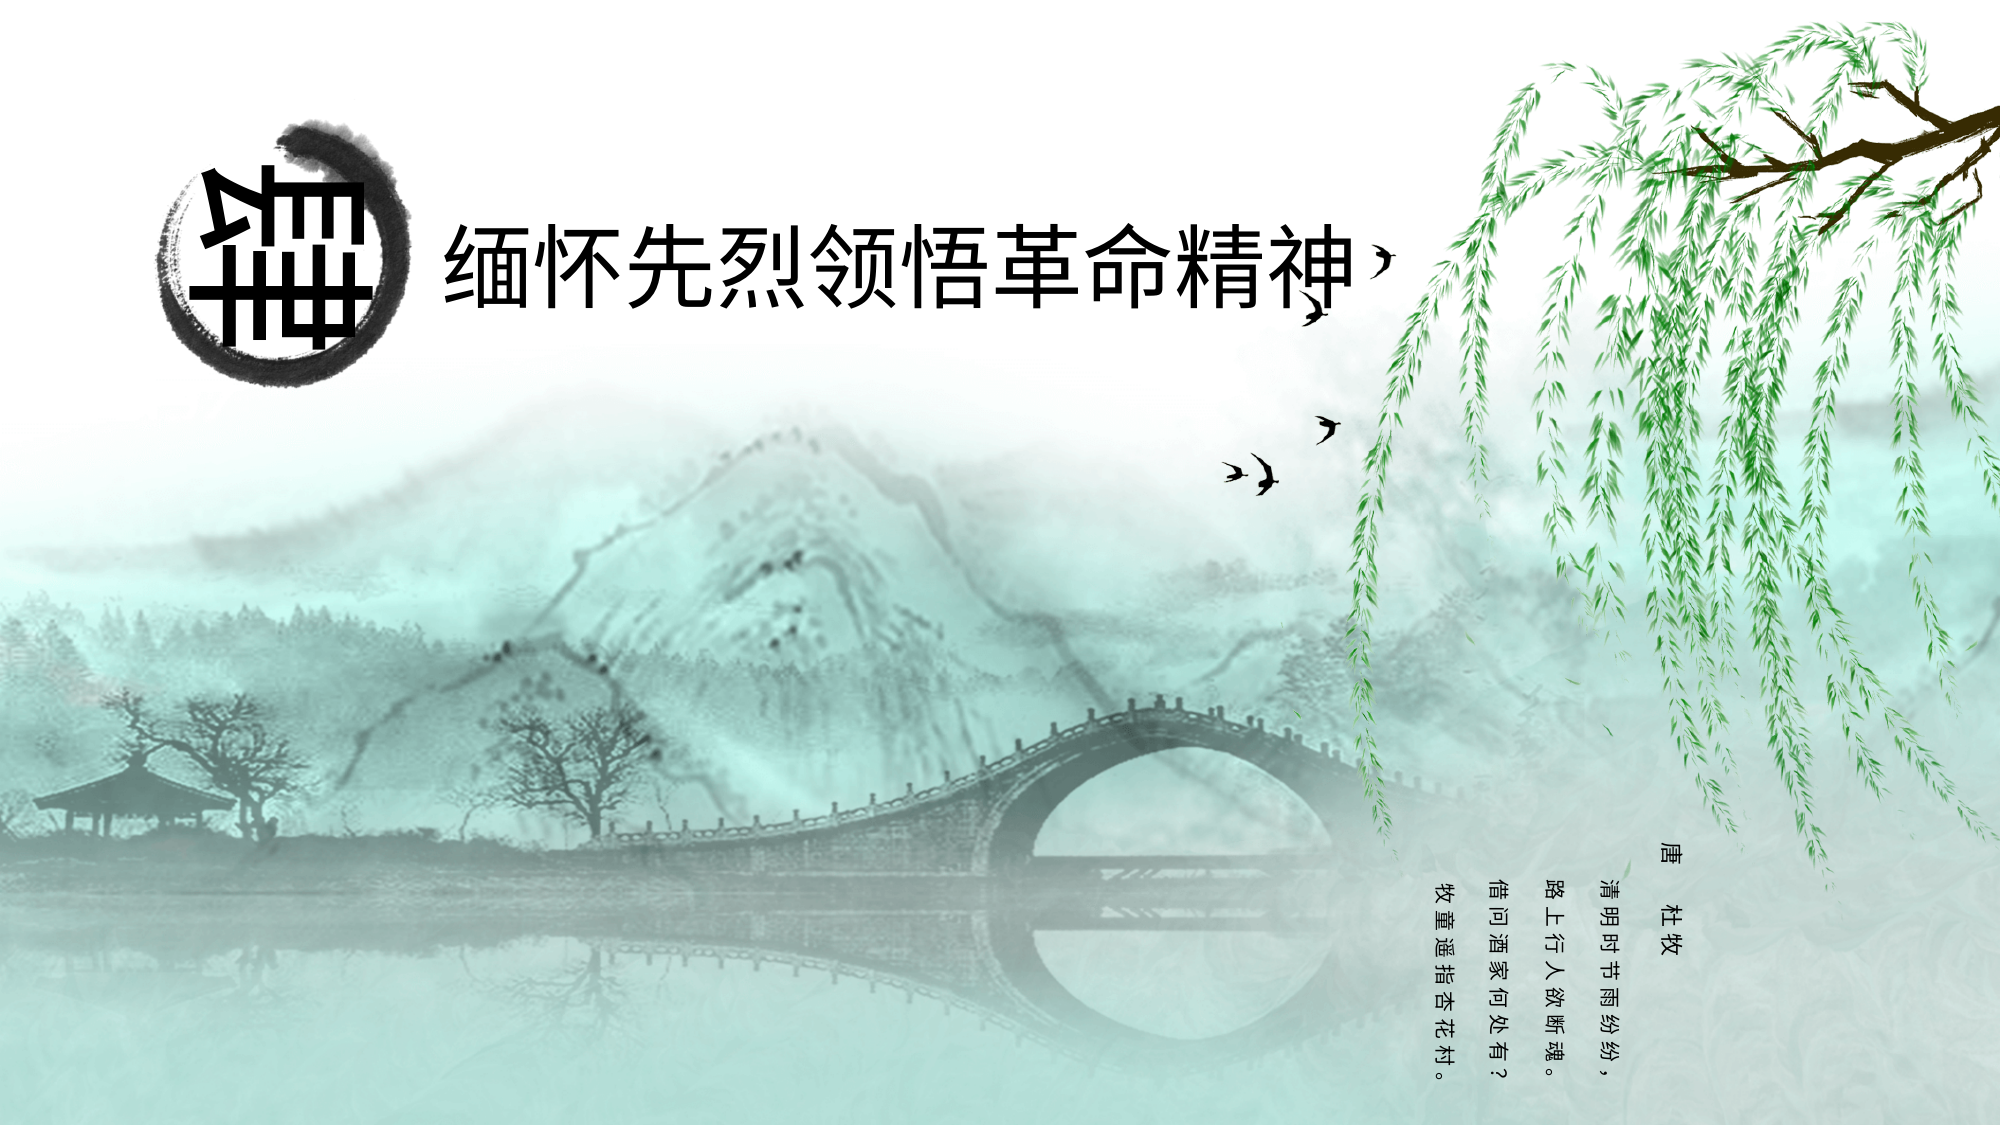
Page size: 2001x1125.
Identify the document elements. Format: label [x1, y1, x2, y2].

picture [0, 0, 2000, 1125]
text_box [1409, 827, 1695, 1125]
